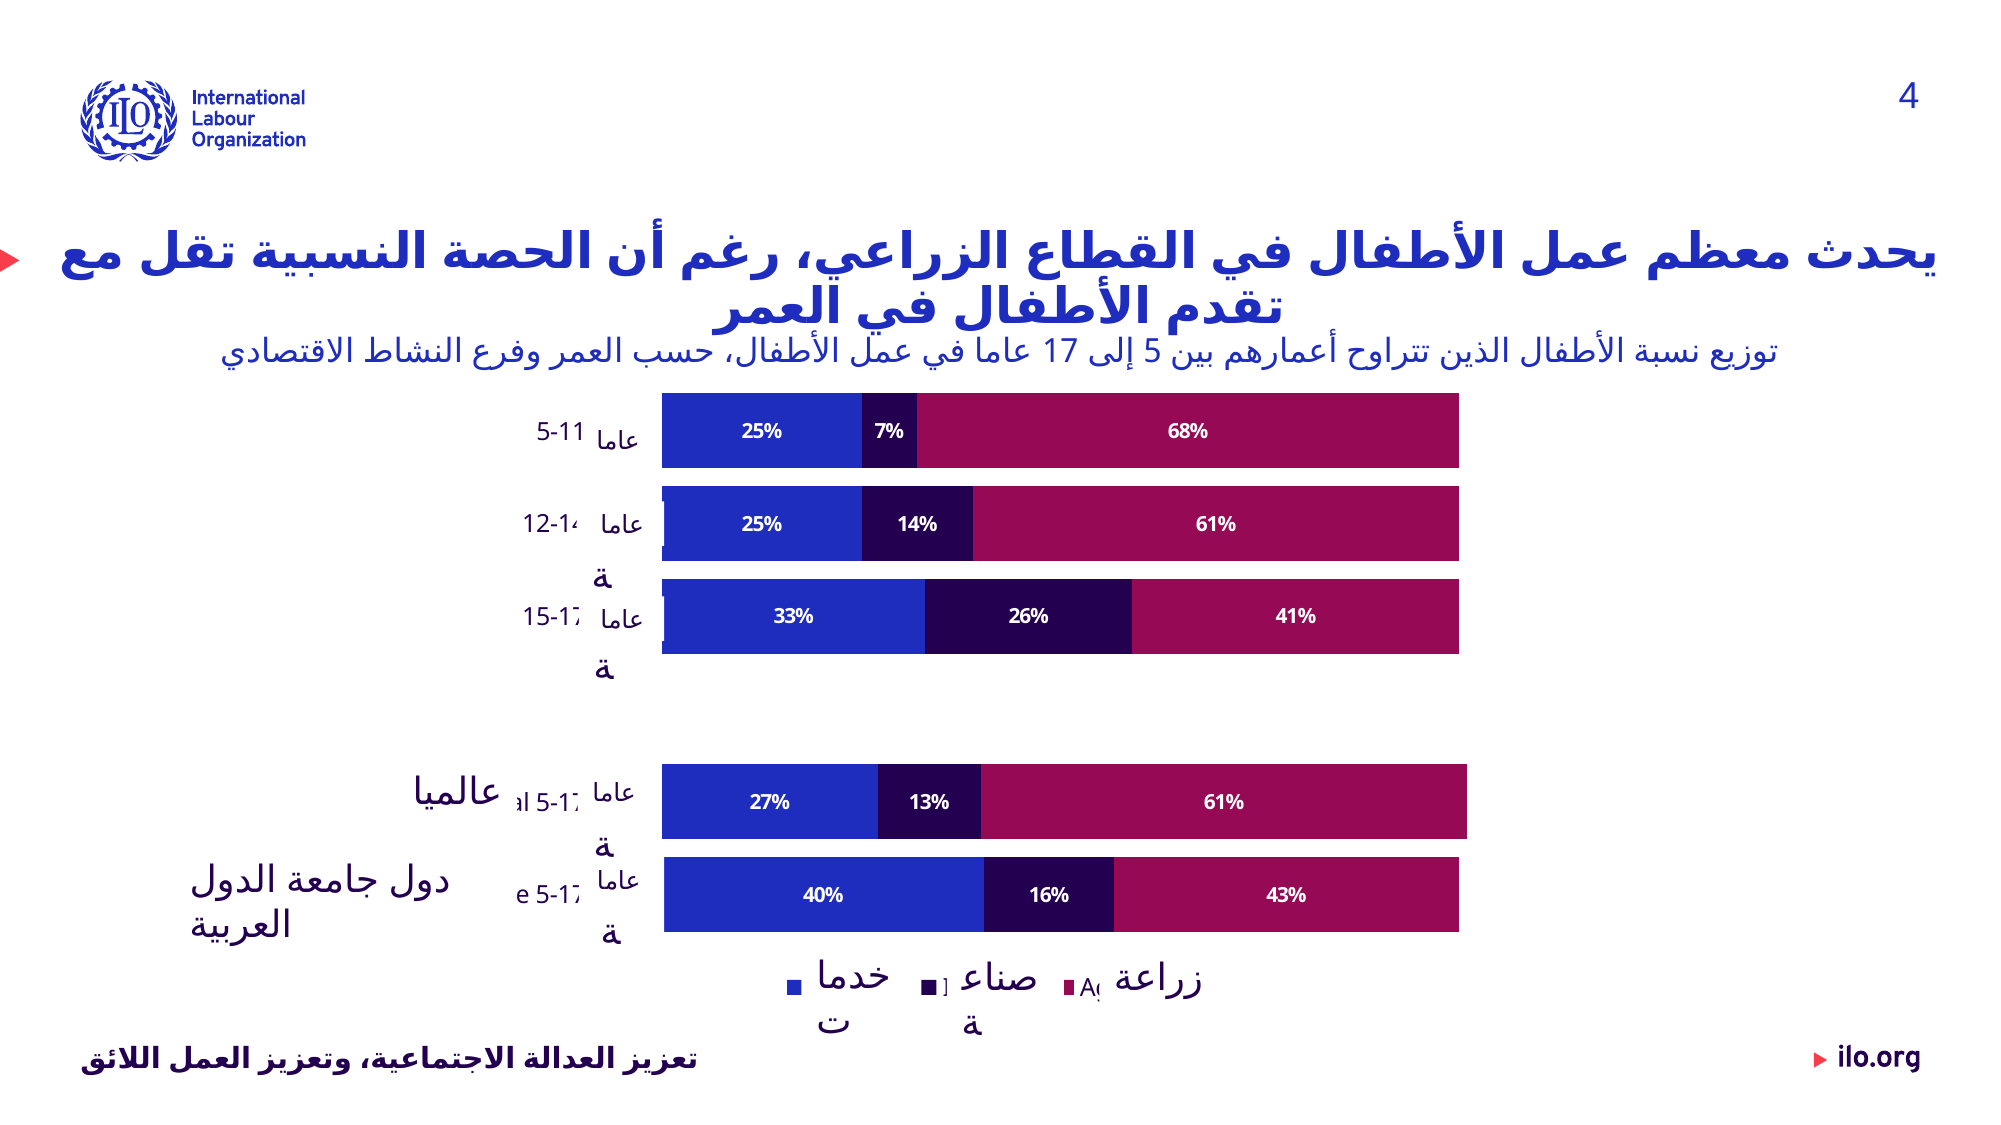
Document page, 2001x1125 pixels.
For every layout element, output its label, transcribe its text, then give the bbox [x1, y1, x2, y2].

title يحدث معظم عمل الأطفال في القطاع الزراعي، رغم أن الحصة النسبية تقل مع تقدم الأطفال في العمر توزيع نسبة الأطفال الذين تتراوح أعمارهم بين 5 إلى 17 عاما في عمل الأطفال، حسب العمر وفرع النشاط الاقتصادي [49, 225, 1951, 900]
chart [355, 371, 1645, 1011]
footer تعزيز العدالة الاجتماعية، وتعزيز العمل اللائق [80, 1039, 1000, 1070]
text_box دول جامعة الدول العربية [174, 847, 355, 953]
text_box خدمات [801, 1011, 919, 1049]
slide_number 4 [1830, 70, 1920, 119]
text_box صناعة [946, 1011, 1064, 1051]
